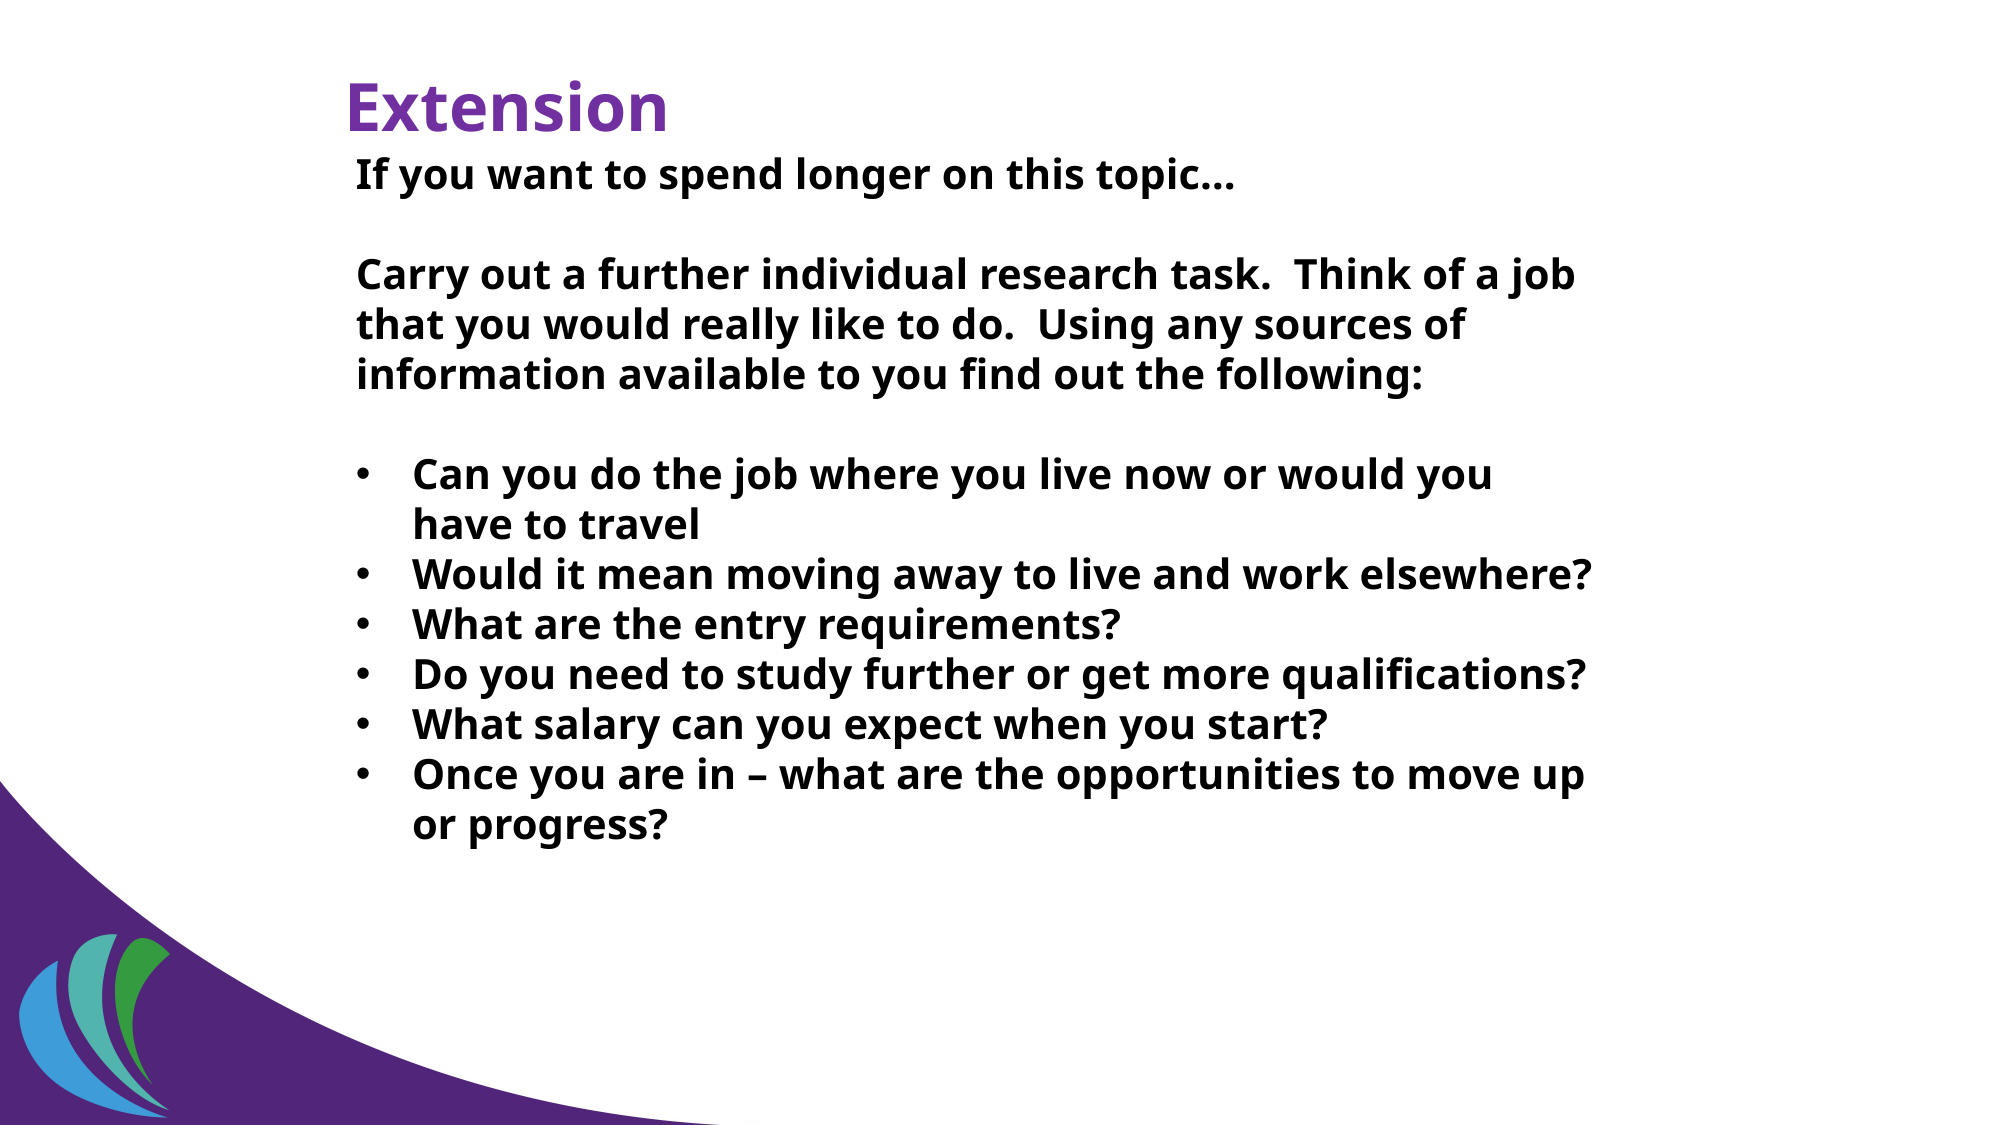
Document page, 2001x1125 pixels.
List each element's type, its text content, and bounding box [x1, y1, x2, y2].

text_box Extension [329, 57, 686, 153]
text_box If you want to spend longer on this topic… Carry out a further individual research task. Think of a job that you would really like to do. Using any sources of information available to you find out the following: Can you do the job where you live now or would you have to travel Would it mean moving away to live and work elsewhere? What are the entry requirements? Do you need to study further or get more qualifications? What salary can you expect when you start? Once you are in – what are the opportunities to move up or progress? [341, 140, 1617, 856]
picture [0, 1, 2000, 1125]
